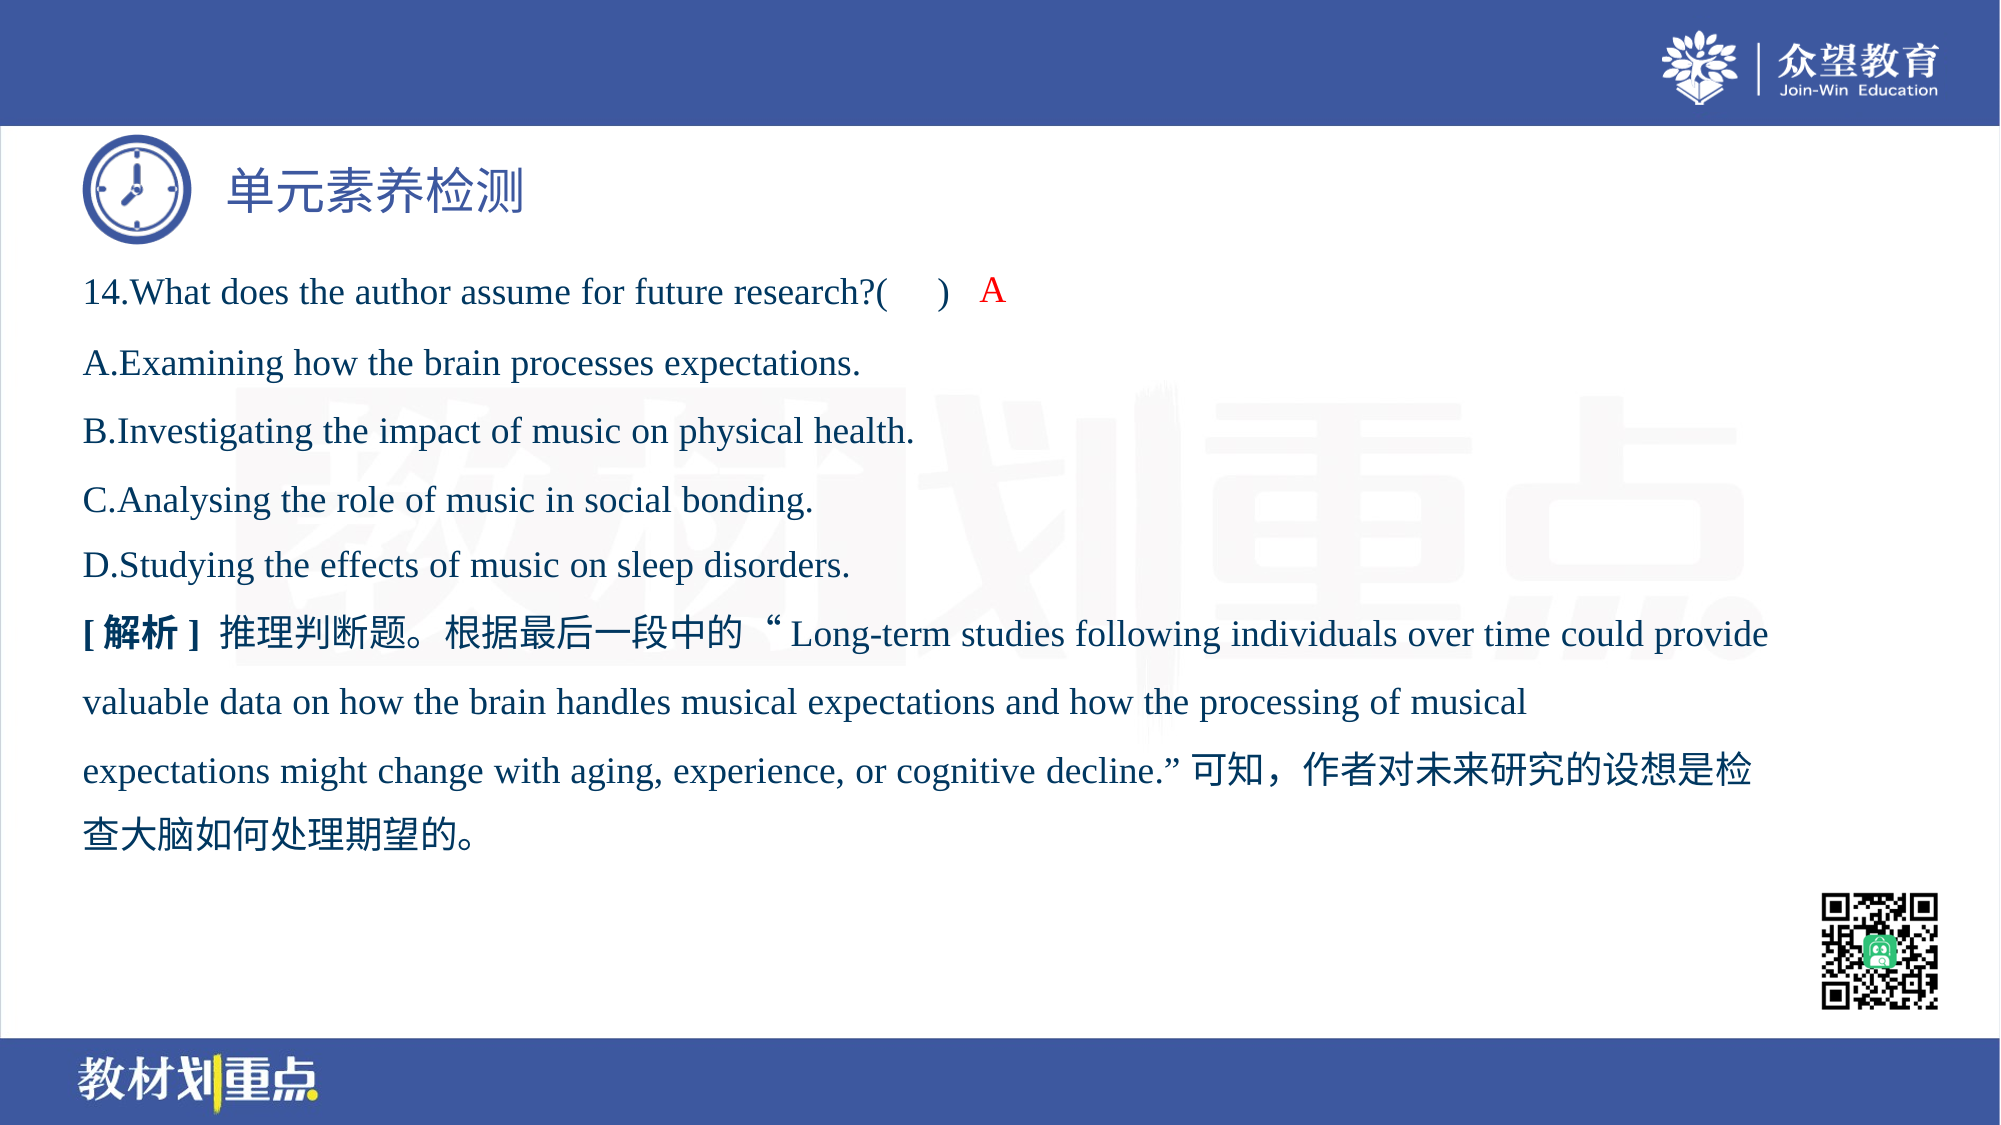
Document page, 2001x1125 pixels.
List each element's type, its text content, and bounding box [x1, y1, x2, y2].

picture [0, 0, 2000, 1125]
text_box [解析] 推理判断题。根据最后一段中的“Long-term studies following individuals over time could provide valuable data on how the brain handles musical expectations and how the processing of musical expectations might change with aging, experience, or cognitive decline.”可知，作者对未来研究的设想是检 查大脑如何处理期望的。 [82, 584, 1817, 850]
text_box 14.What does the author assume for future research?( ) [82, 247, 1817, 306]
text_box A [965, 245, 1021, 304]
text_box A.Examining how the brain processes expectations. B.Investigating the impact of music on physical health. C.Analysing the role of music in social bonding. D.Studying the effects of music on sleep disorders. [82, 313, 1817, 578]
